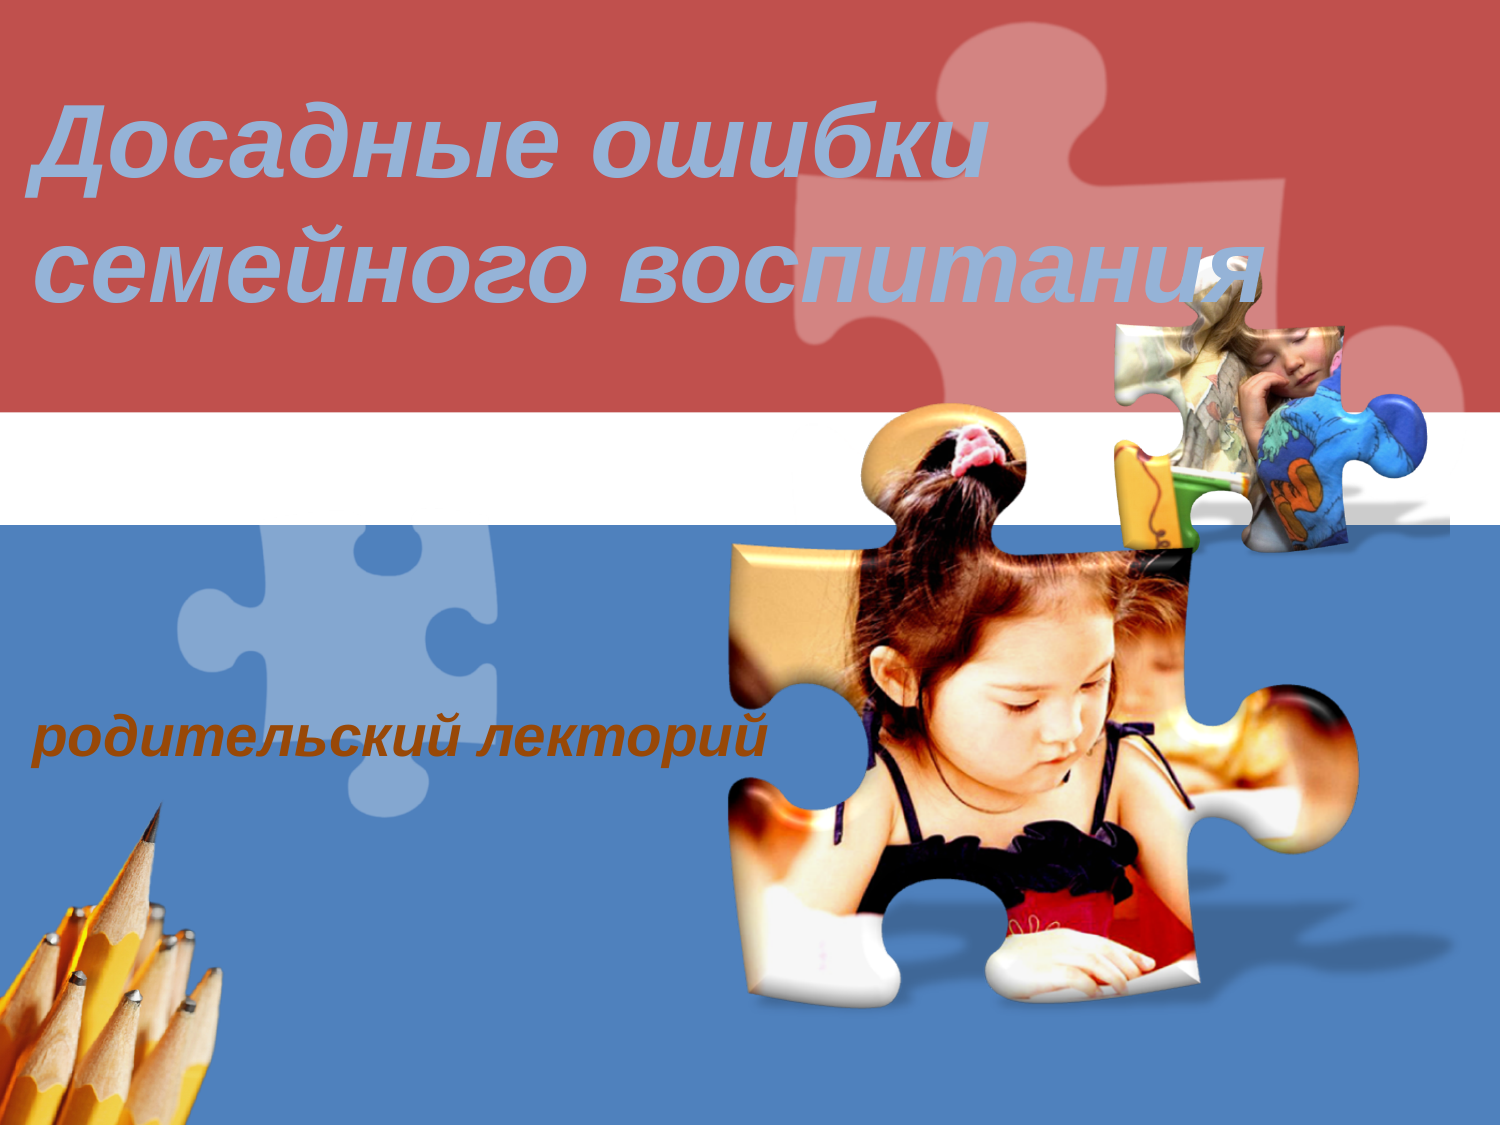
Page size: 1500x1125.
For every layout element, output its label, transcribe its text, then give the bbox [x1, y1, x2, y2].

picture [0, 598, 500, 1125]
text_box Досадные ошибки семейного воспитания родительский лекторий [17, 243, 1294, 598]
picture [725, 16, 1471, 1025]
